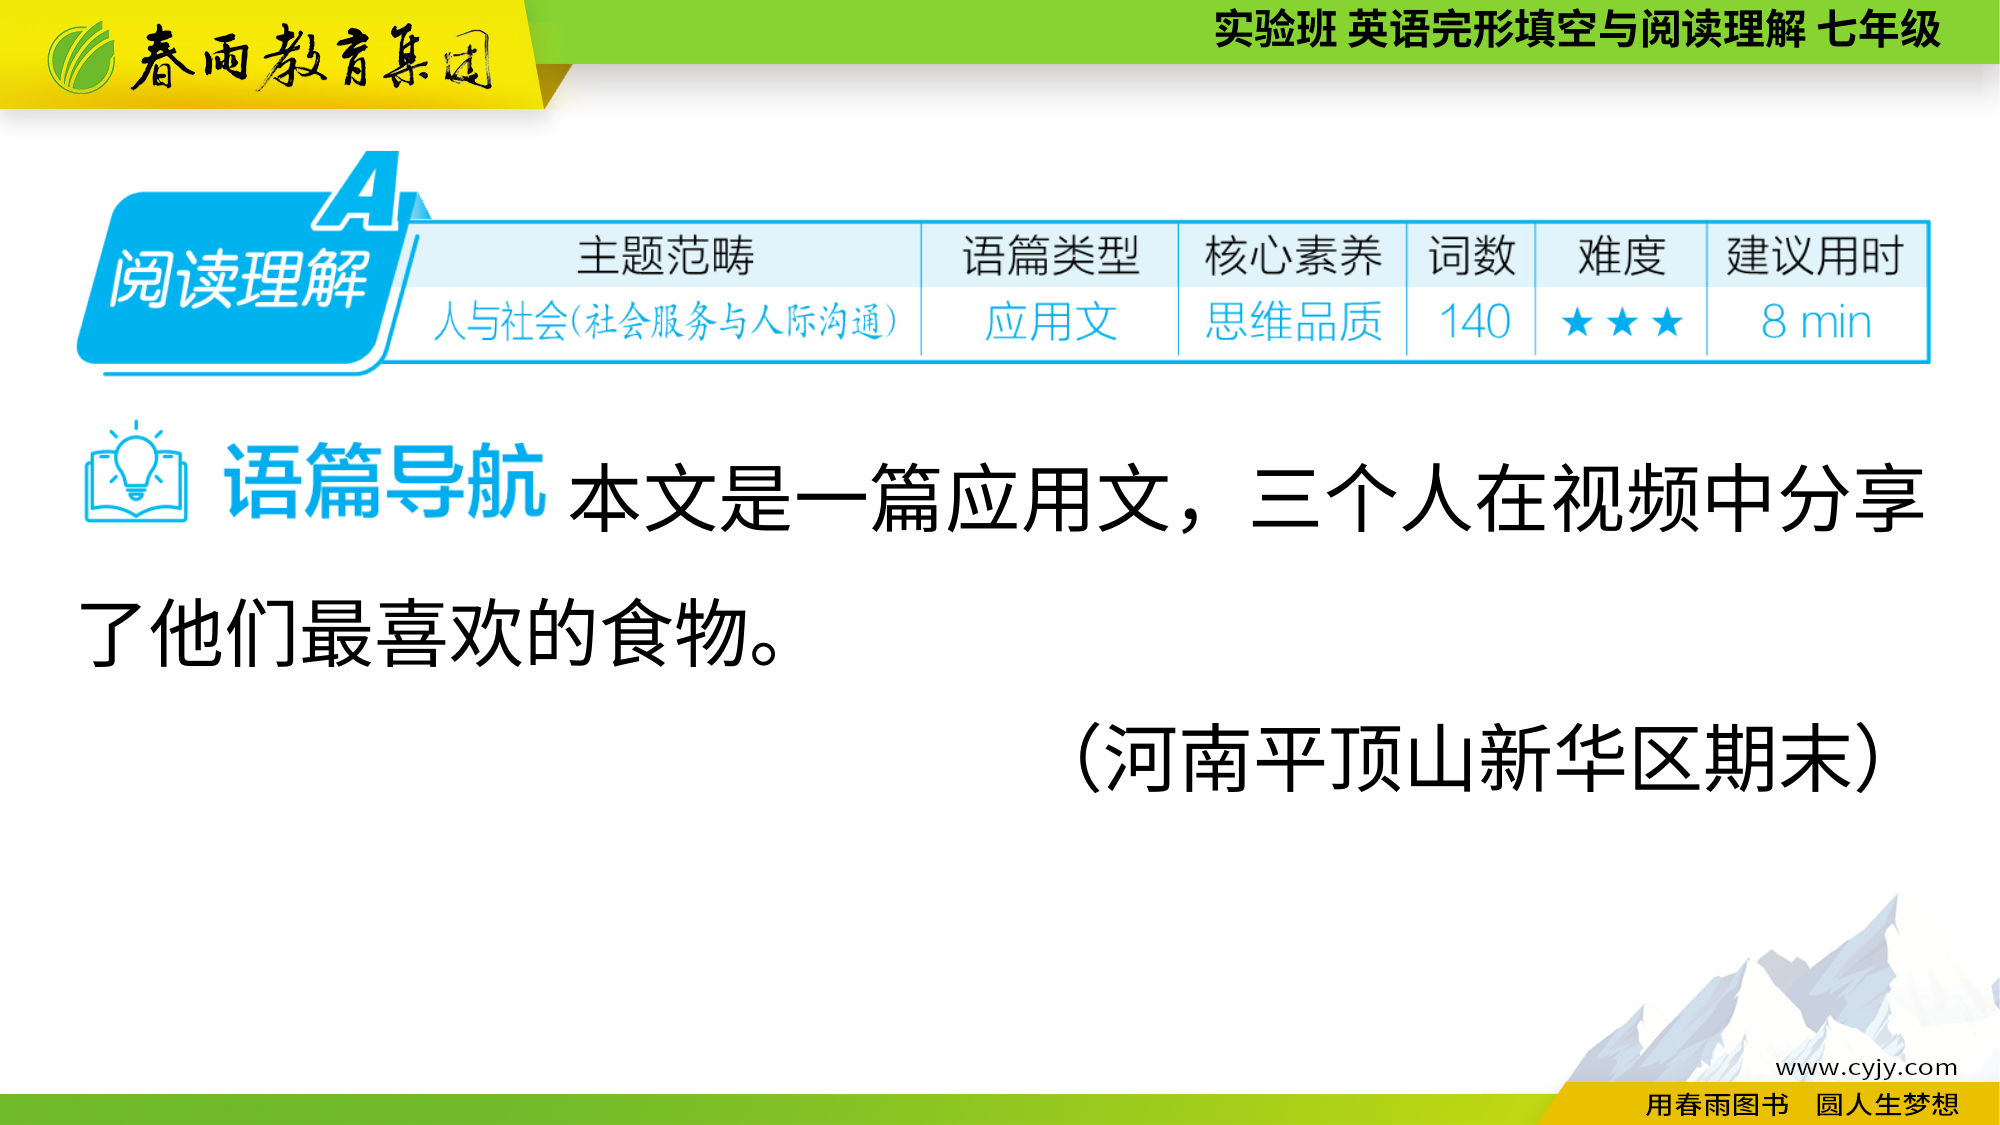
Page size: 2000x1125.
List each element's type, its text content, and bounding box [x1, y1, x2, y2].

text_box （河南平顶山新华区期末） [964, 659, 1944, 809]
text_box 本文是一篇应用文，三个人在视频中分享了他们最喜欢的食物。 [59, 399, 1944, 685]
picture [0, 0, 2000, 1125]
